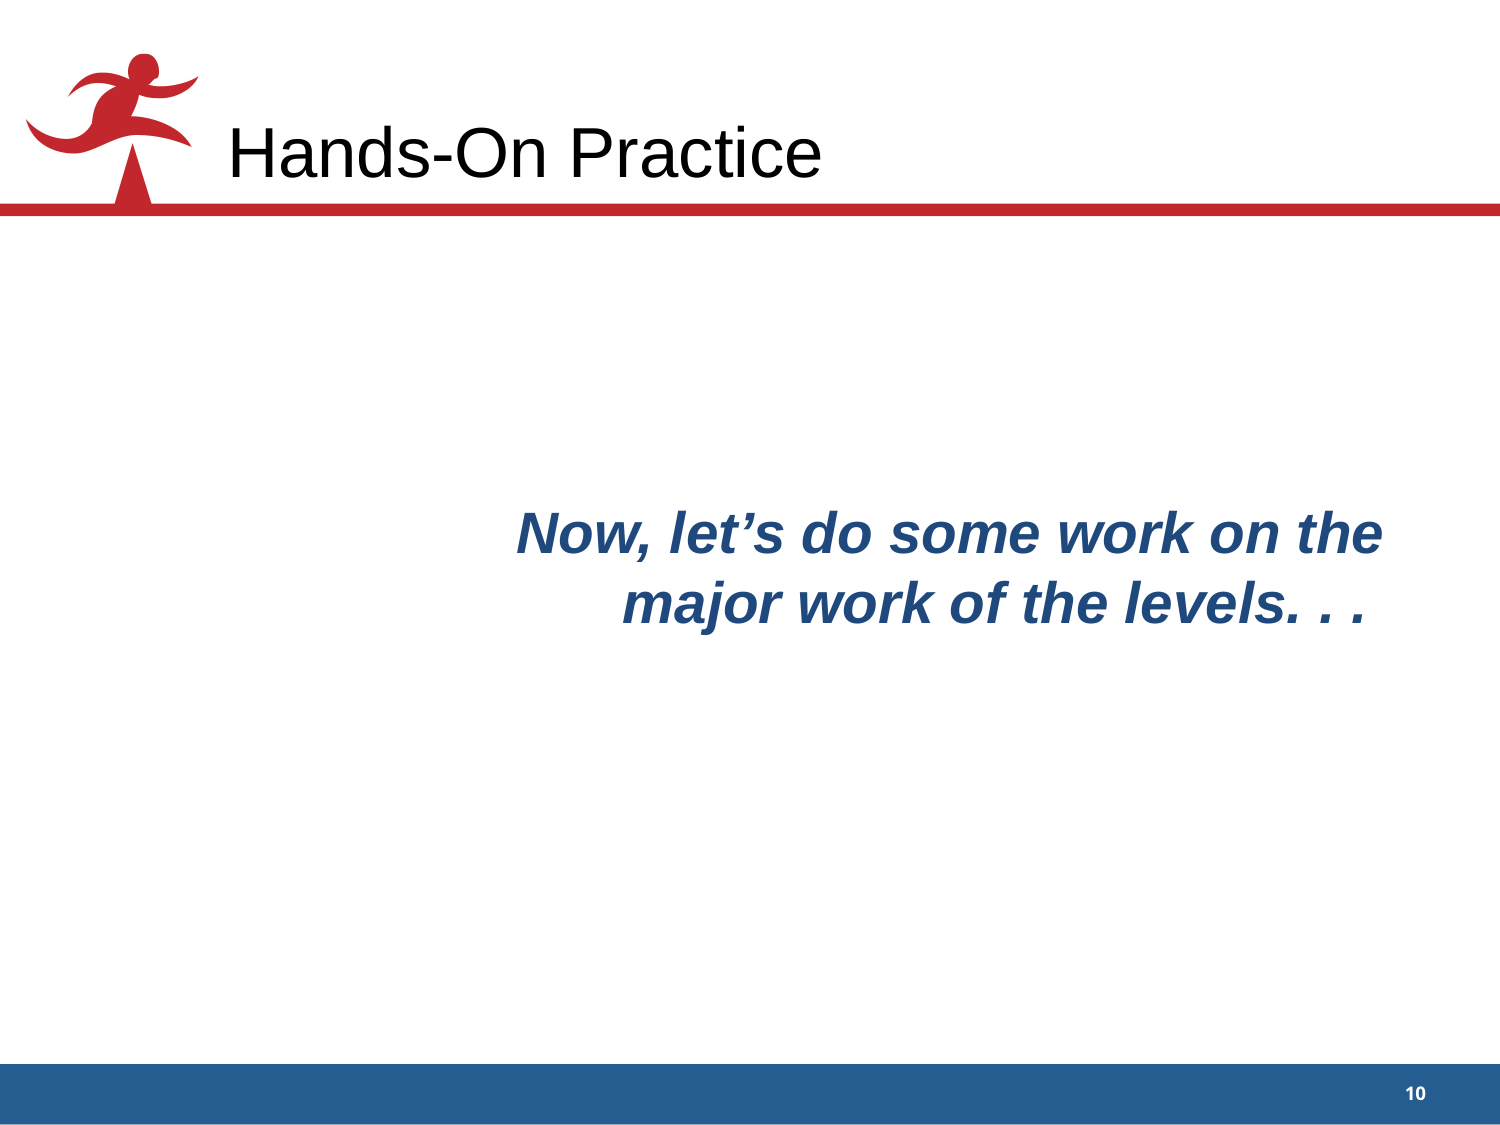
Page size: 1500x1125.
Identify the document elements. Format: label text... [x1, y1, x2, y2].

list Now, let’s do some work on the major work of the levels. . . [99, 299, 1400, 949]
picture [0, 0, 1500, 1125]
title Hands-On Practice [212, 50, 1375, 200]
